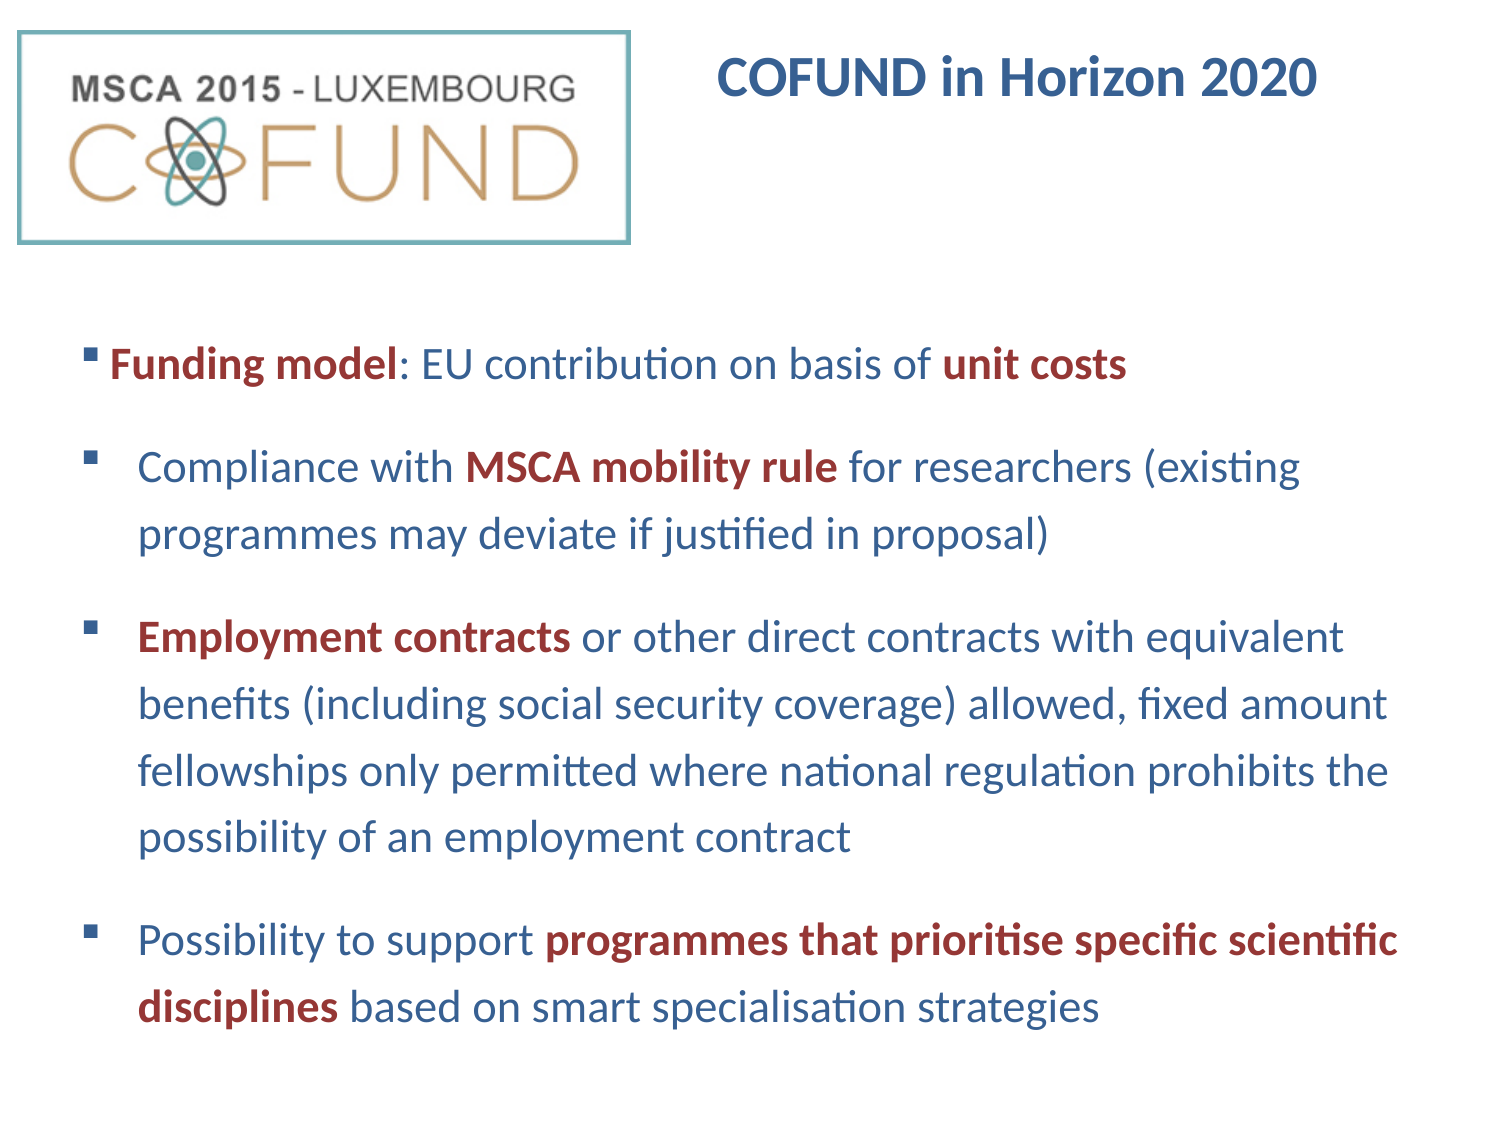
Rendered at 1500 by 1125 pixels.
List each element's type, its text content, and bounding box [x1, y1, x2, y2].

list Funding model: EU contribution on basis of unit costs Compliance with MSCA mobility rule for researchers (existing programmes may deviate if justified in proposal) Employment contracts or other direct contracts with equivalent benefits (including social security coverage) allowed, fixed amount fellowships only permitted where national regulation prohibits the possibility of an employment contract Possibility to support programmes that prioritise specific scientific disciplines based on smart specialisation strategies [64, 314, 1415, 1057]
picture [17, 30, 631, 246]
text_box COFUND in Horizon 2020 [702, 30, 1483, 245]
